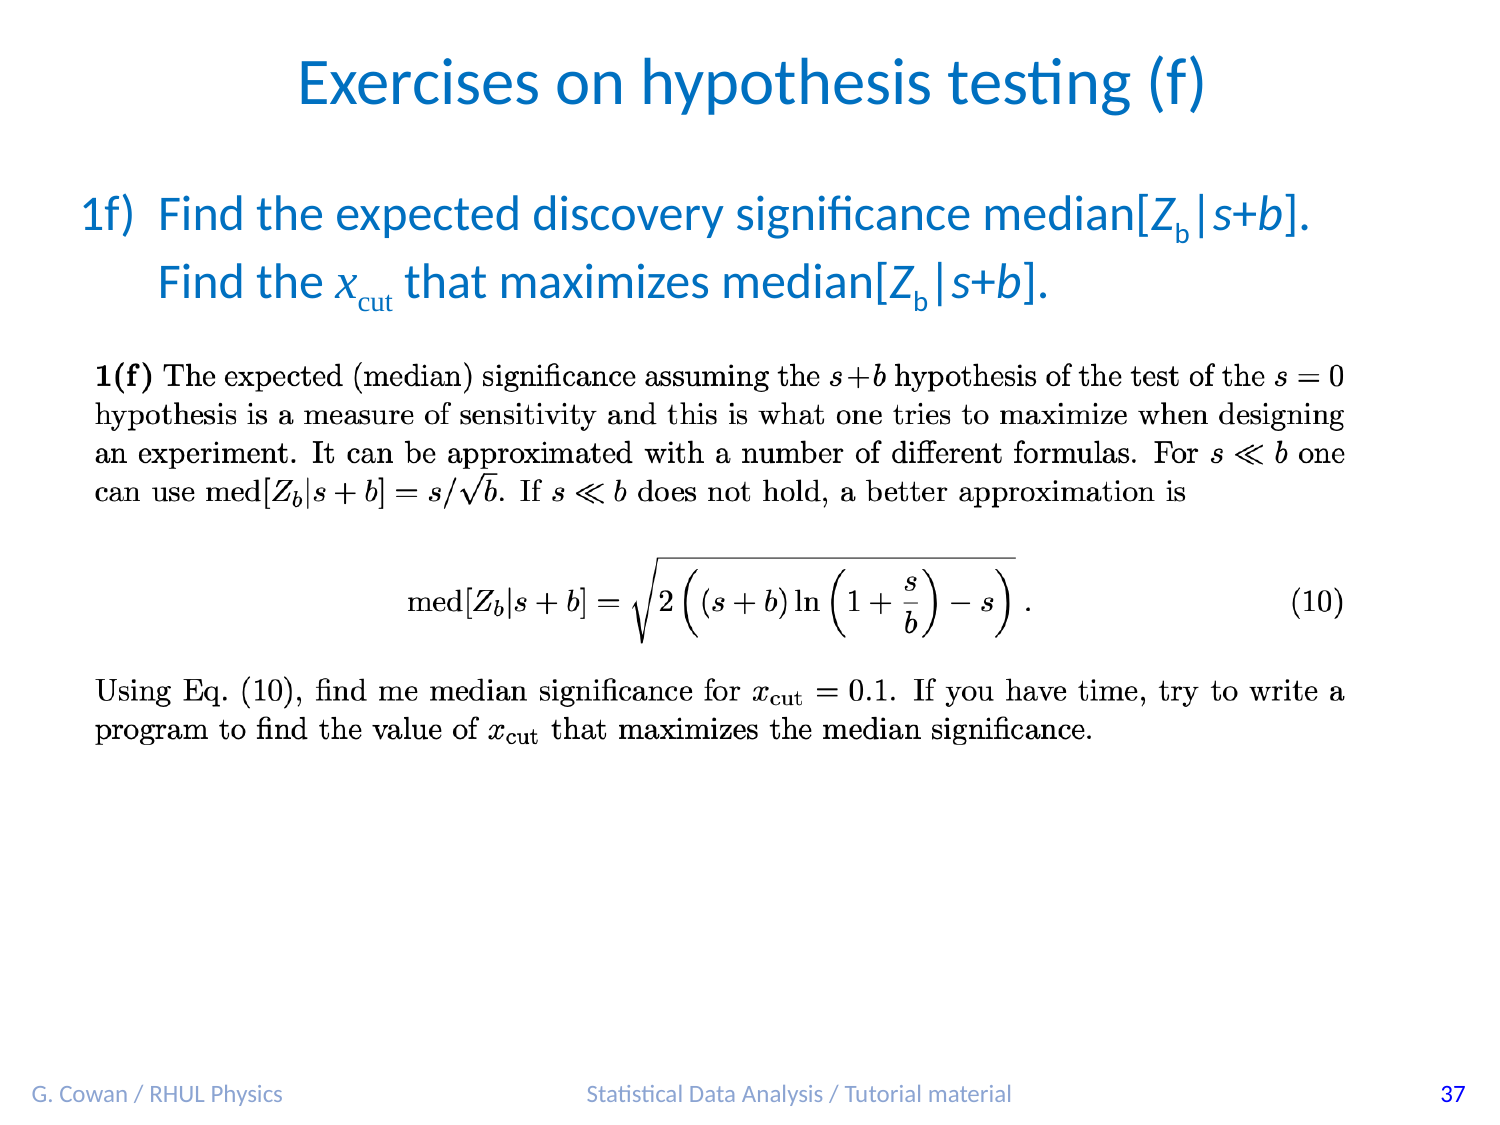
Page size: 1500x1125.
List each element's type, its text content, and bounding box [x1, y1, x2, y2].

slide_number 37 [1262, 1062, 1481, 1123]
picture [83, 350, 1360, 753]
text_box 1f) Find the expected discovery significance median[Zb|s+b]. Find the xcut that maximizes median[Zb|s+b]. [64, 173, 1450, 325]
text_box Exercises on hypothesis testing (f) [282, 30, 1224, 126]
slide_number G. Cowan / RHUL Physics [16, 1062, 338, 1123]
footer Statistical Data Analysis / Tutorial material [338, 1062, 1262, 1123]
